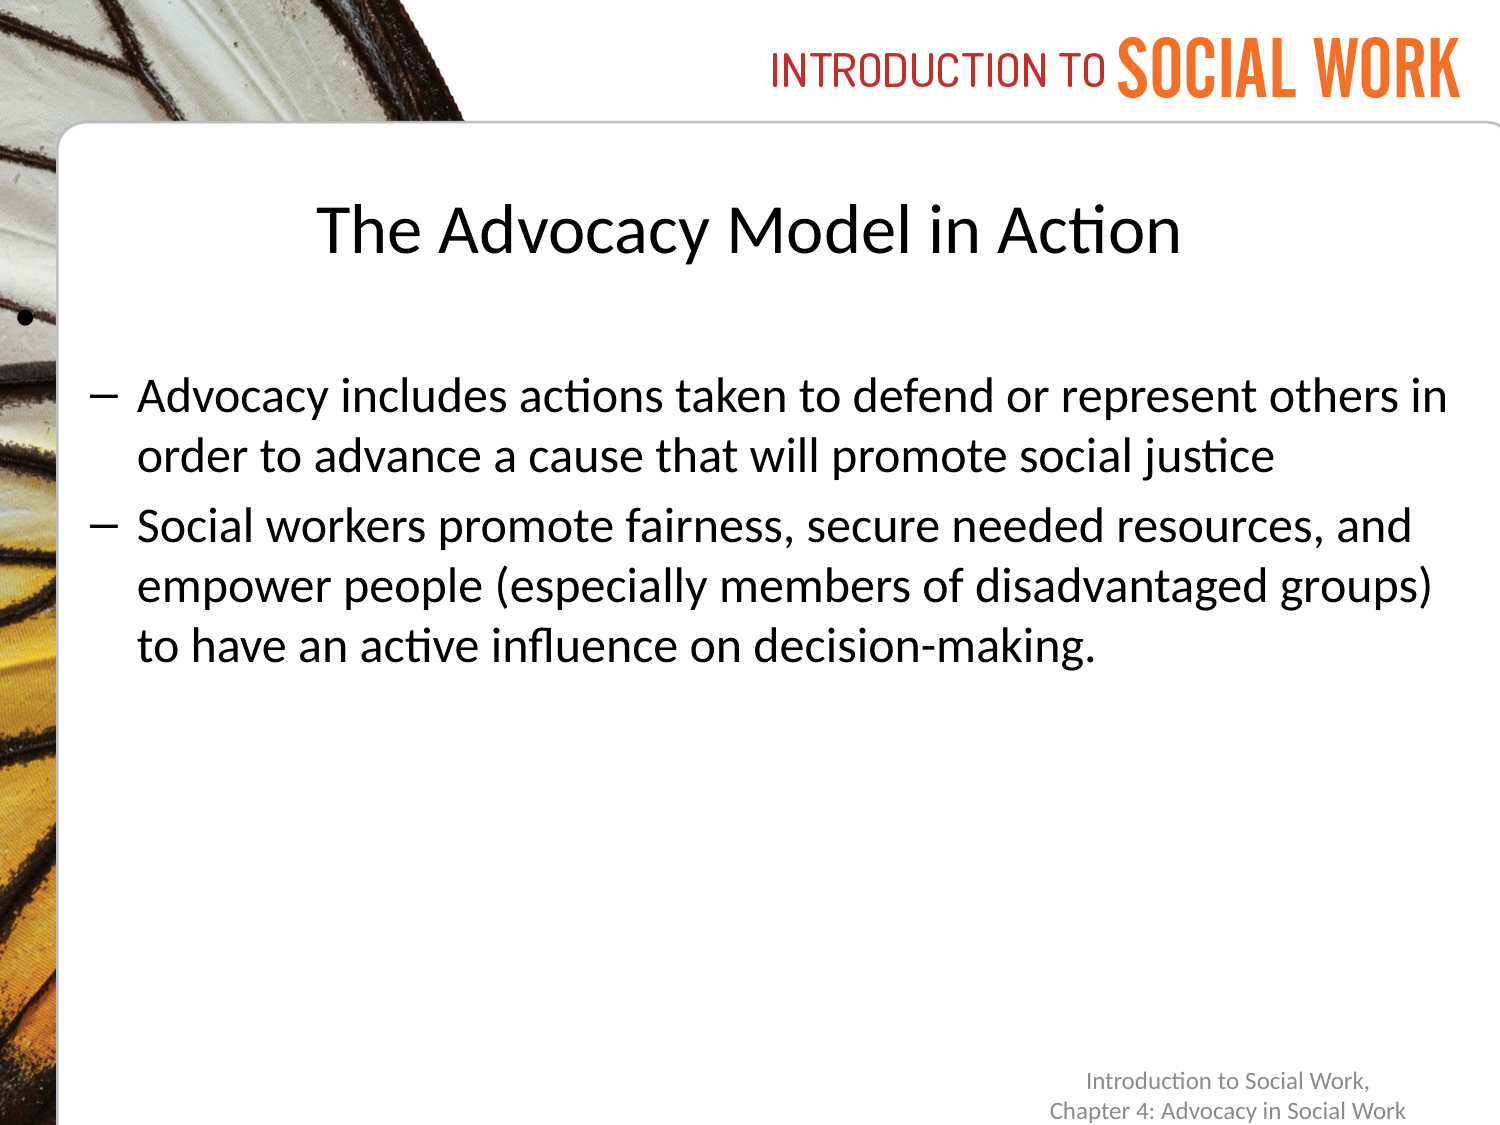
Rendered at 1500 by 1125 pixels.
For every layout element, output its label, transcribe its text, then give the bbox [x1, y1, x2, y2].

picture [0, 1050, 1500, 1125]
footer Introduction to Social Work, Chapter 4: Advocacy in Social Work [987, 1065, 1475, 1125]
picture [0, 0, 1500, 275]
title The Advocacy Model in Action [75, 174, 1425, 275]
list Advocacy includes actions taken to defend or represent others in order to advance a cause that will promote social justice Social workers promote fairness, secure needed resources, and empower people (especially members of disadvantaged groups) to have an active influence on decision-making. [0, 275, 1500, 1050]
